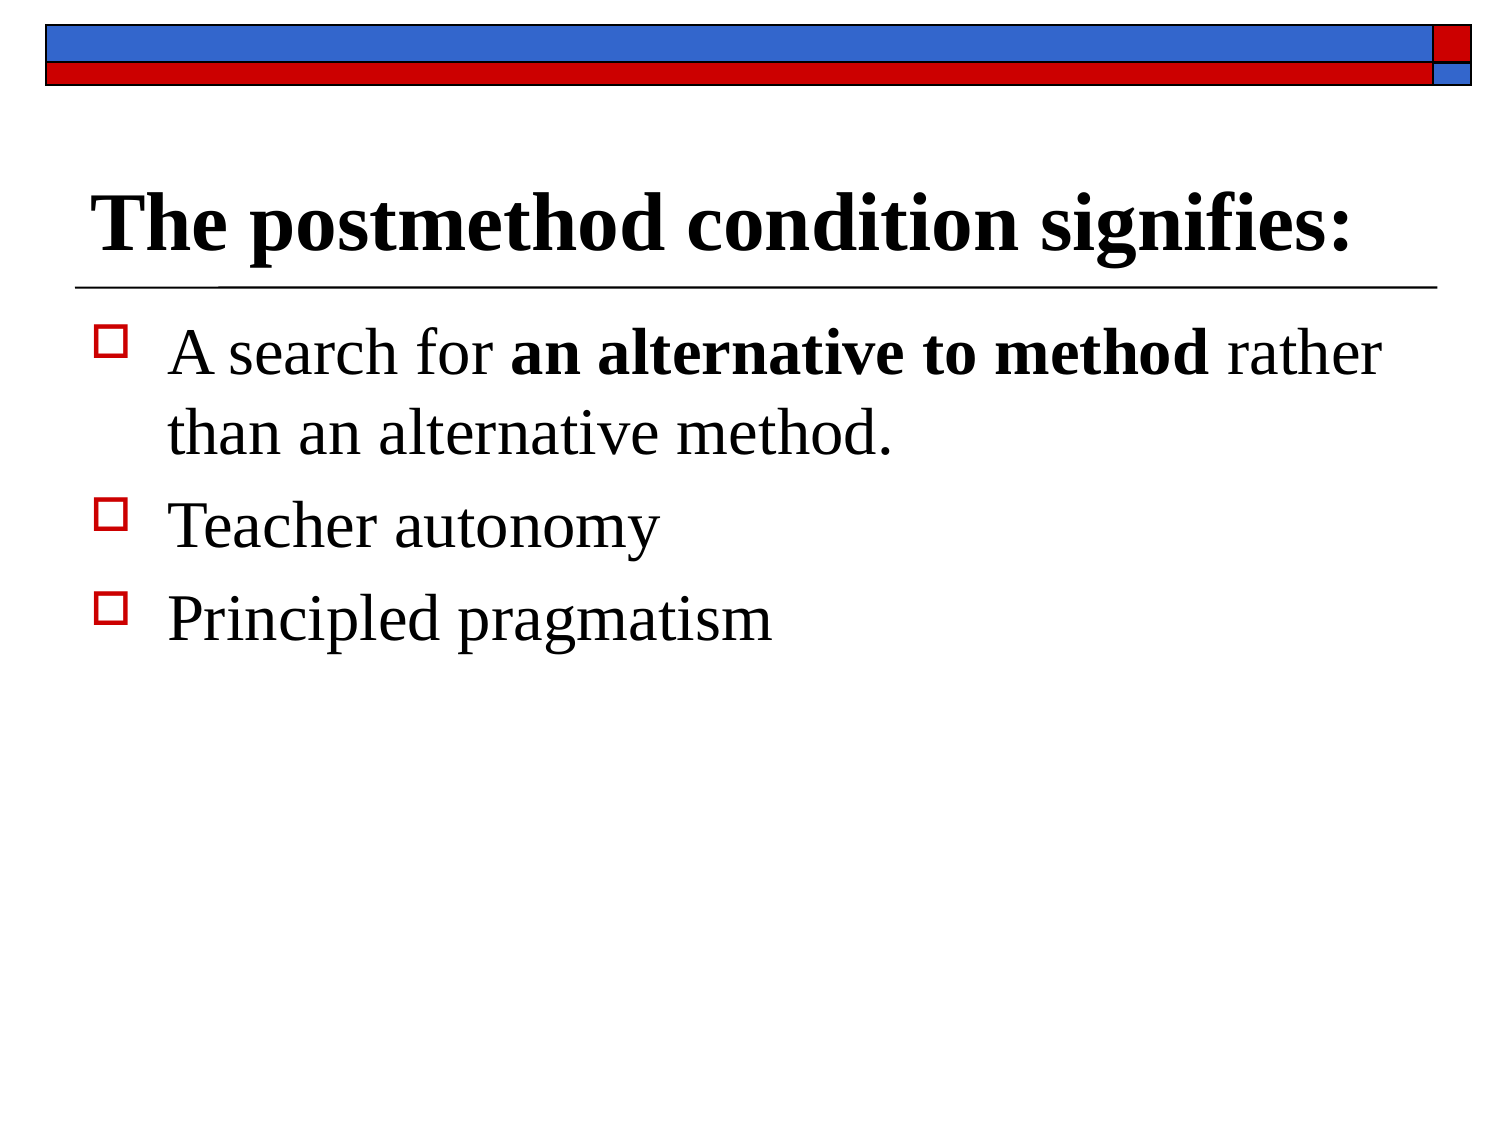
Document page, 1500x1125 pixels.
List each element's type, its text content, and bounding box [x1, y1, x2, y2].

title The postmethod condition signifies: [74, 87, 1426, 276]
list A search for an alternative to method rather than an alternative method. Teacher autonomy Principled pragmatism [74, 299, 1426, 1006]
